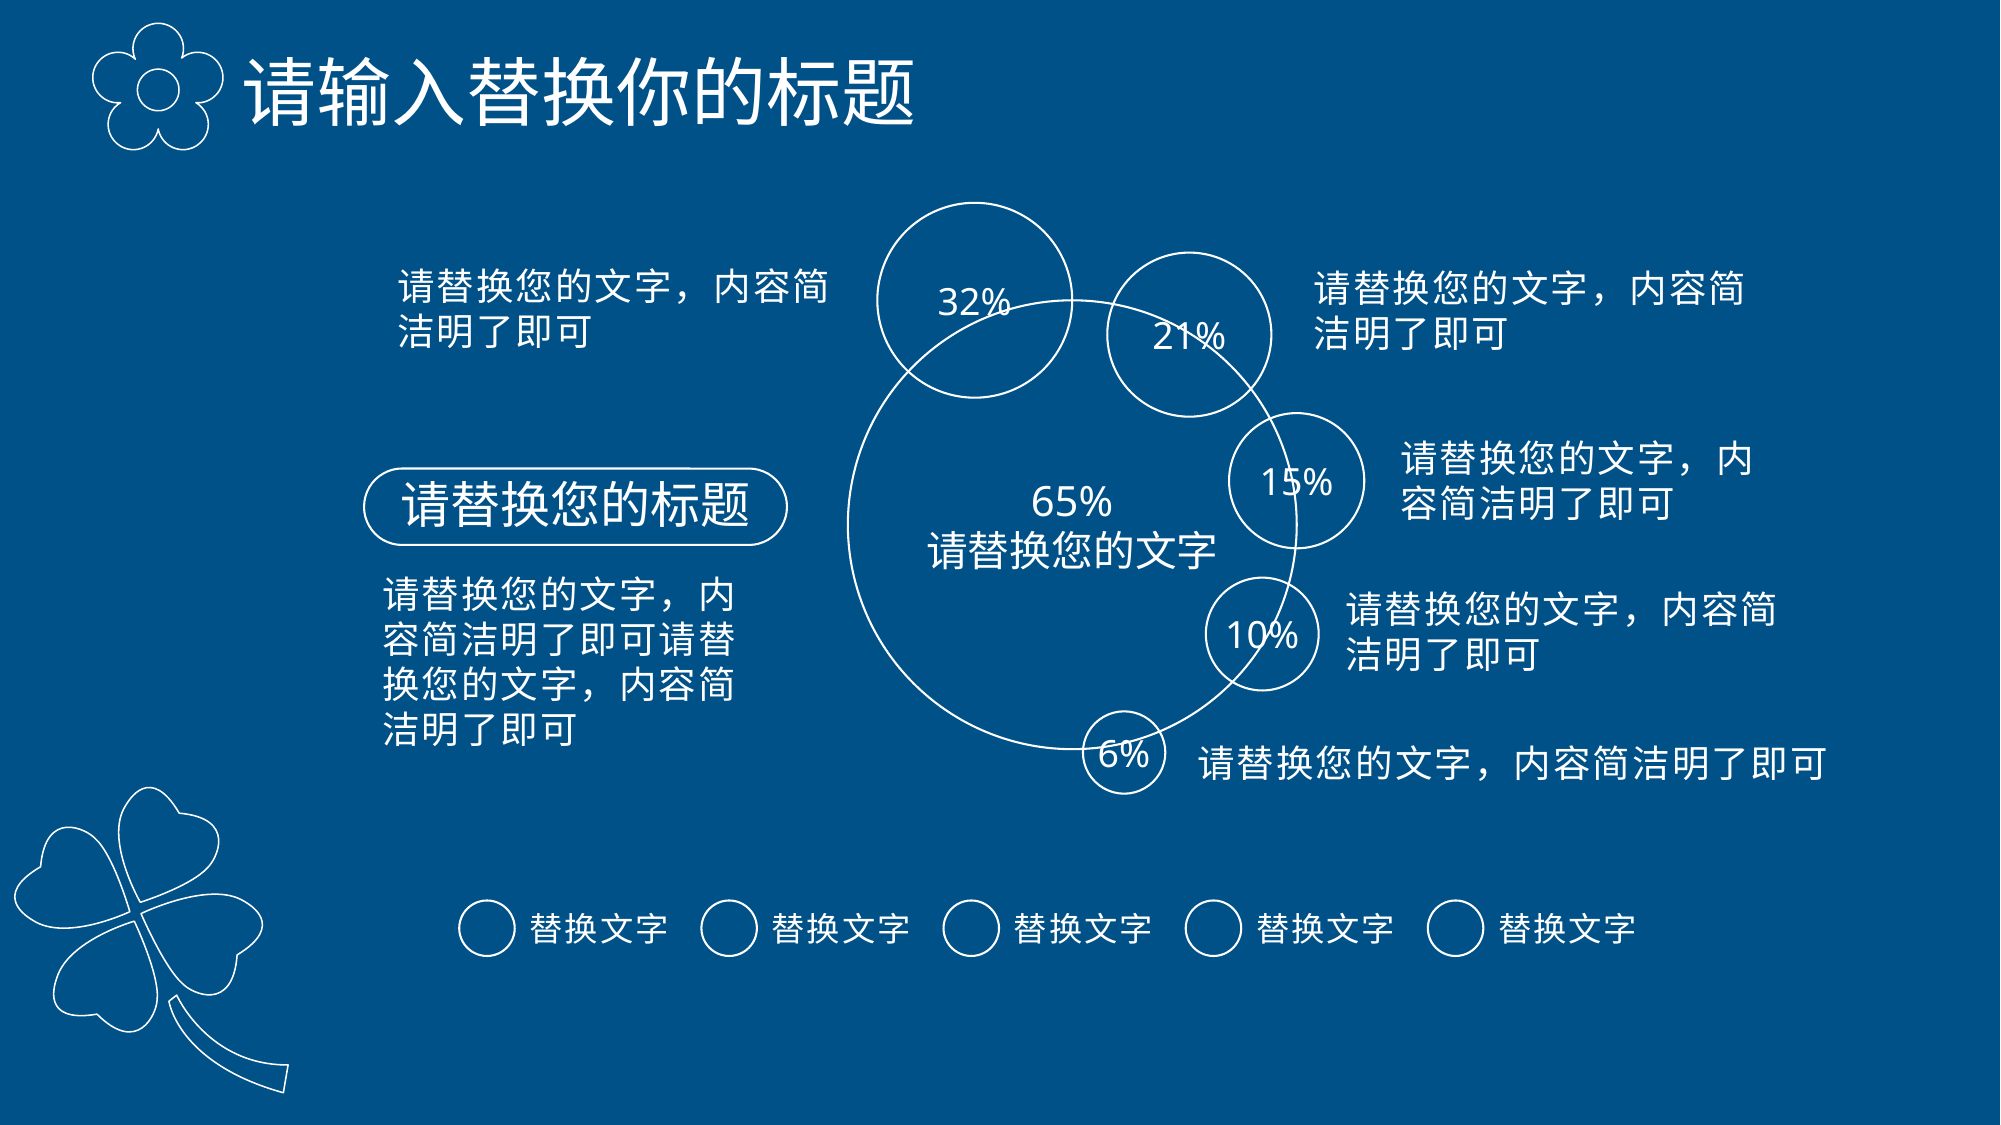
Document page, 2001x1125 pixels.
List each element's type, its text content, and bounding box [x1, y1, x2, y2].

text_box 21% [1106, 251, 1273, 418]
text_box 请替换您的文字，内容简洁明了即可 [1330, 578, 1799, 683]
text_box 请替换您的文字，内容简洁明了即可 [382, 255, 860, 361]
text_box 请输入替换你的标题 [226, 38, 932, 144]
text_box 替换文字 [1241, 900, 1439, 956]
text_box 请替换您的标题 [362, 467, 789, 546]
text_box [53, 921, 158, 1032]
text_box 请替换您的文字，内容简洁明了即可请替换您的文字，内容简洁明了即可 [367, 564, 787, 759]
text_box [1184, 899, 1241, 958]
text_box 替换文字 [1483, 900, 1681, 956]
text_box 替换文字 [756, 900, 954, 956]
text_box [1426, 899, 1483, 958]
text_box [92, 23, 223, 150]
text_box [14, 827, 130, 929]
text_box [700, 899, 756, 958]
text_box [118, 787, 219, 903]
text_box 15% [1228, 412, 1366, 550]
text_box 替换文字 [514, 900, 712, 956]
text_box [141, 894, 263, 995]
text_box 请替换您的文字，内容简洁明了即可 [1385, 427, 1801, 533]
text_box 6% [1081, 710, 1167, 795]
text_box [458, 899, 514, 958]
text_box [942, 899, 999, 958]
text_box 请替换您的文字，内容简洁明了即可 [1182, 733, 1878, 793]
text_box [168, 995, 289, 1093]
text_box 请替换您的文字，内容简洁明了即可 [1298, 257, 1777, 363]
text_box 10% [1204, 576, 1320, 692]
text_box 65% 请替换您的文字 [846, 299, 1297, 751]
text_box 32% [876, 201, 1074, 399]
text_box 替换文字 [999, 900, 1197, 956]
